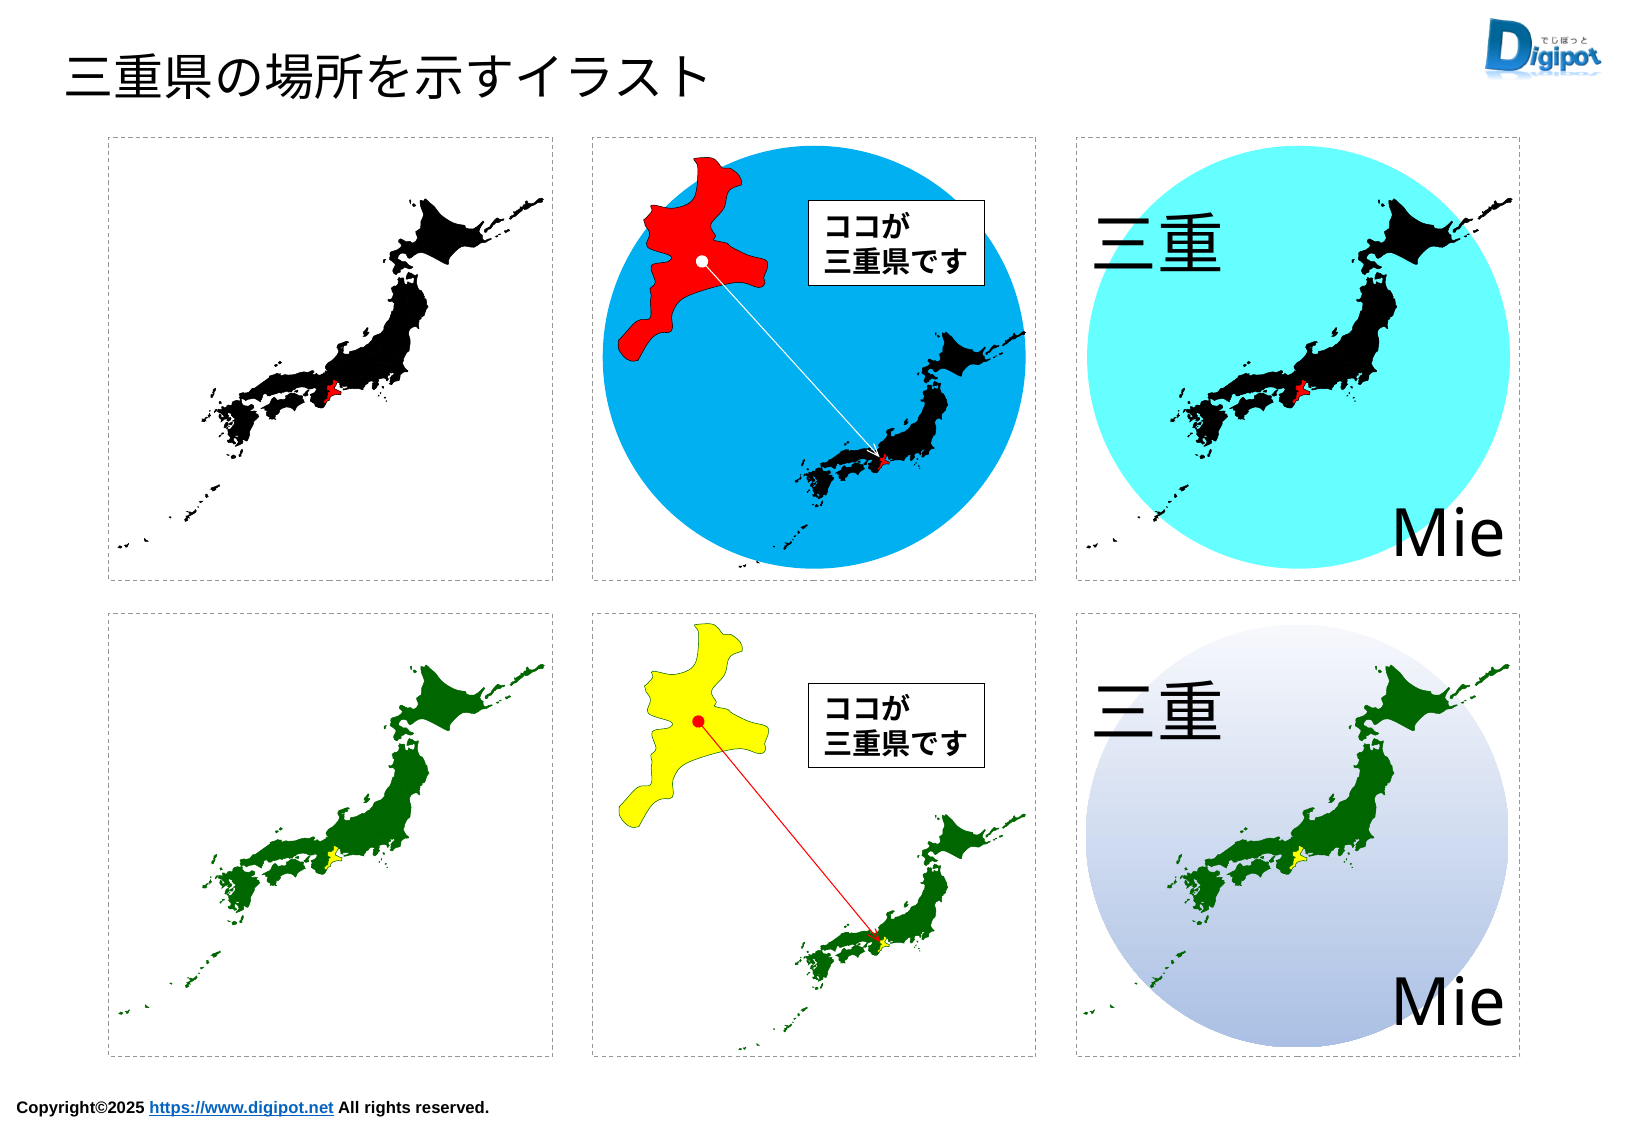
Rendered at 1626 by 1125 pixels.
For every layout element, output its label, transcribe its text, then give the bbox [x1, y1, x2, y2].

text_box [1074, 145, 1520, 579]
picture [1485, 18, 1602, 82]
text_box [1074, 624, 1520, 1048]
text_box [618, 623, 1026, 1050]
text_box 三重県の場所を示すイラスト [49, 38, 728, 113]
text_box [118, 664, 545, 1015]
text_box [117, 198, 544, 549]
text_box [602, 145, 1026, 569]
